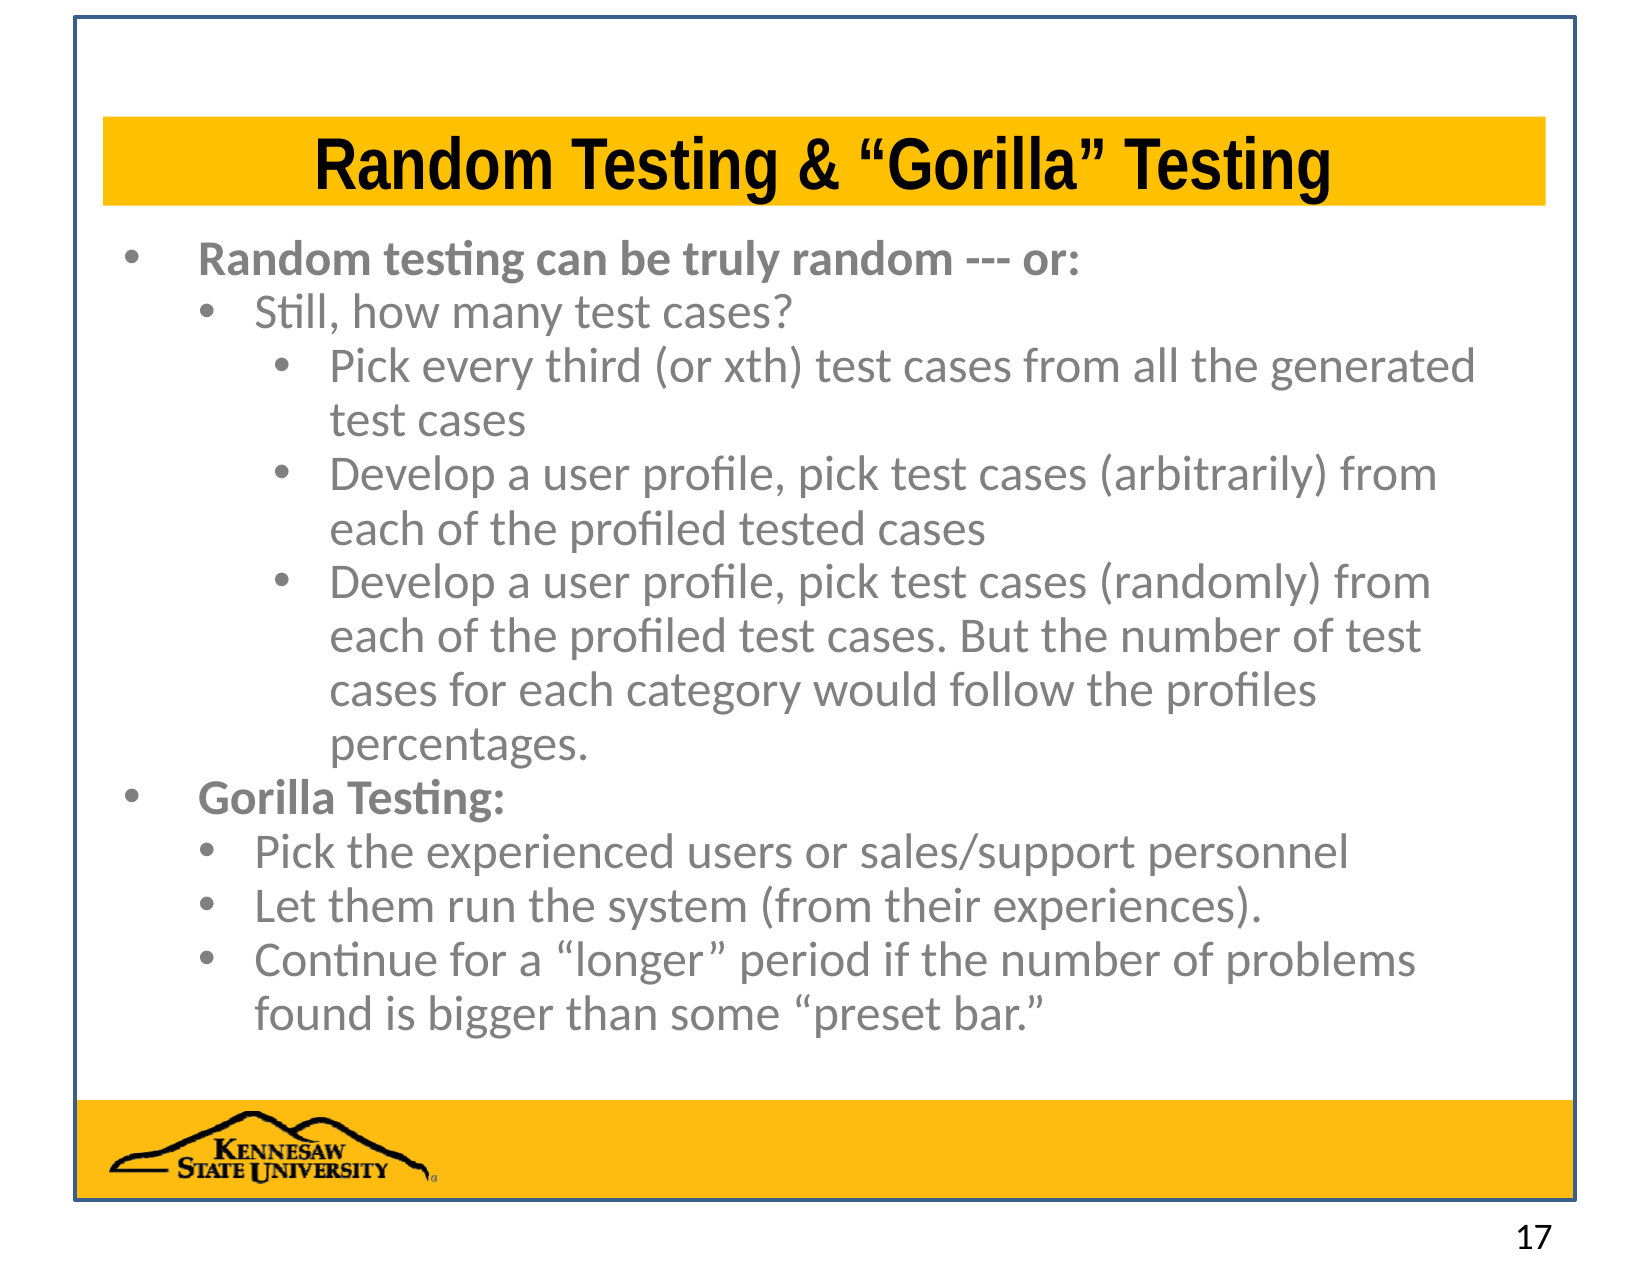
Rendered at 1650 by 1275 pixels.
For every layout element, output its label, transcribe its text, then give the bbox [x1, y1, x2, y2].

picture [108, 1111, 437, 1184]
list Random testing can be truly random --- or: Still, how many test cases? Pick every third (or xth) test cases from all the generated test cases Develop a user profile, pick test cases (arbitrarily) from each of the profiled tested cases Develop a user profile, pick test cases (randomly) from each of the profiled test cases. But the number of test cases for each category would follow the profiles percentages. Gorilla Testing: Pick the experienced users or sales/support personnel Let them run the system (from their experiences). Continue for a “longer” period if the number of problems found is bigger than some “preset bar.” [123, 231, 1526, 1044]
title Random Testing & “Gorilla” Testing [103, 116, 1546, 206]
